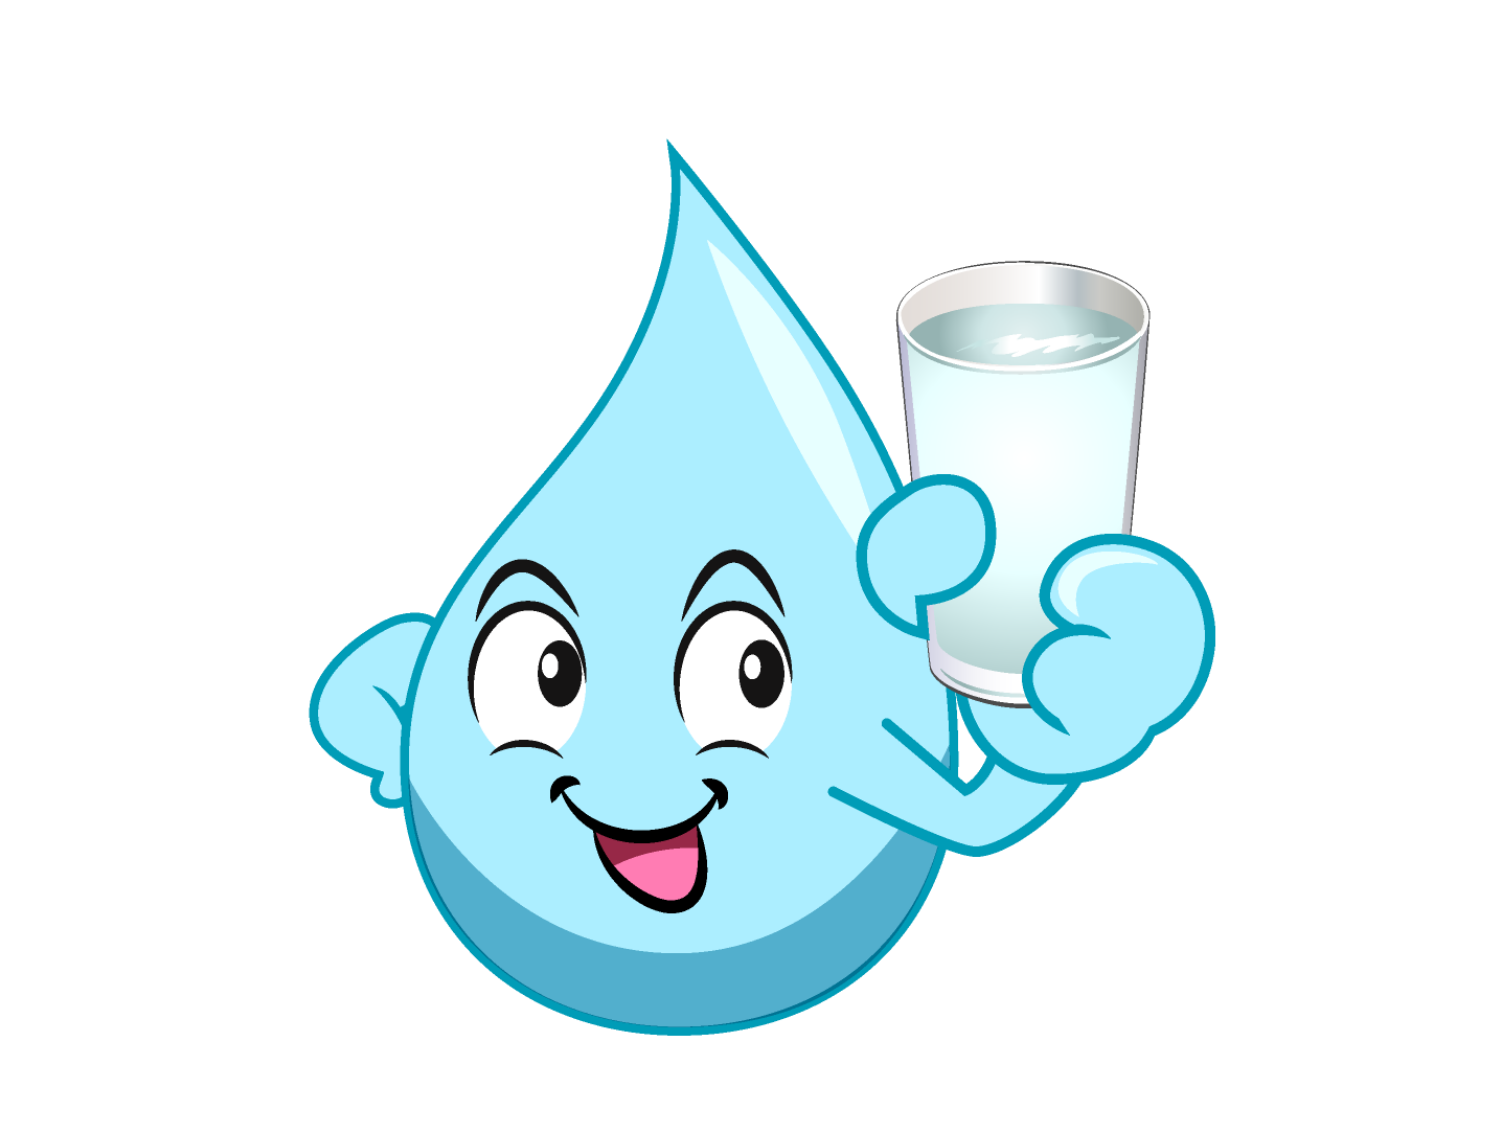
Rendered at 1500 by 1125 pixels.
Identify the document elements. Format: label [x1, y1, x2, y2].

picture [248, 60, 1252, 1065]
